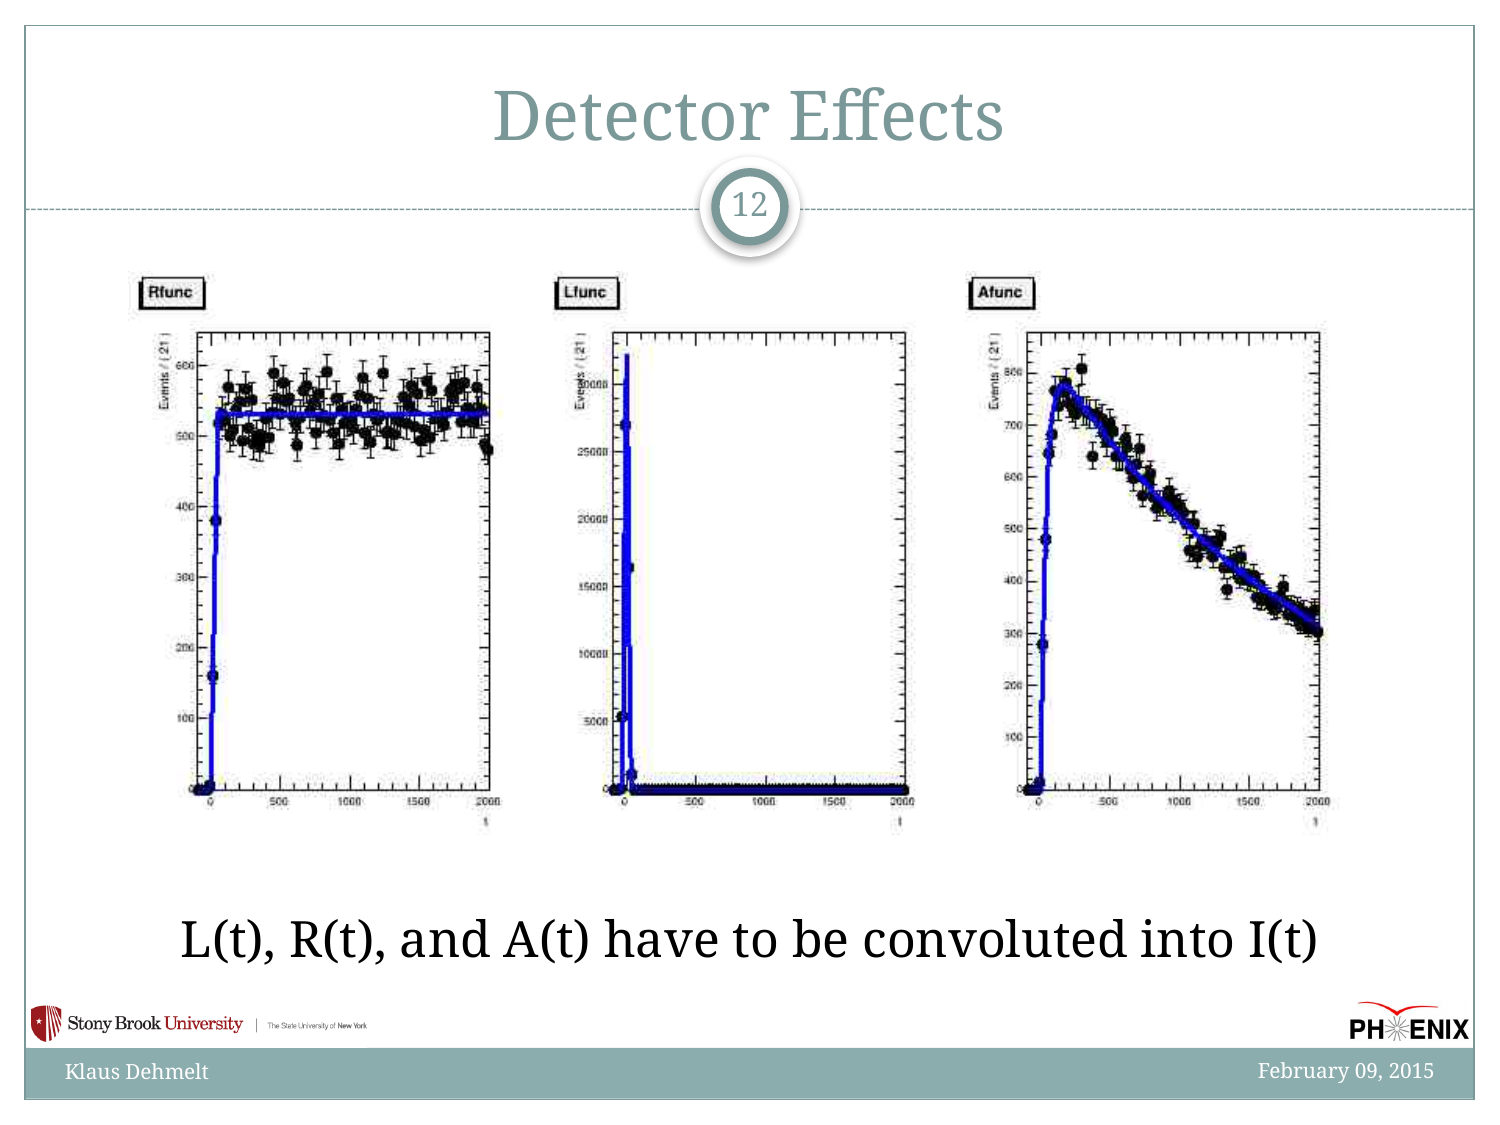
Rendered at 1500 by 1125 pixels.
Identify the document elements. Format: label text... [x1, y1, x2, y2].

picture [127, 271, 1373, 854]
picture [30, 994, 367, 1048]
title Detector Effects [49, 37, 1450, 162]
picture [1350, 1001, 1469, 1041]
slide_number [950, 1050, 1450, 1111]
footer Klaus Dehmelt [50, 1051, 638, 1112]
slide_number 12 [712, 169, 788, 243]
text_box L(t), R(t), and A(t) have to be convoluted into I(t) [166, 899, 1334, 975]
